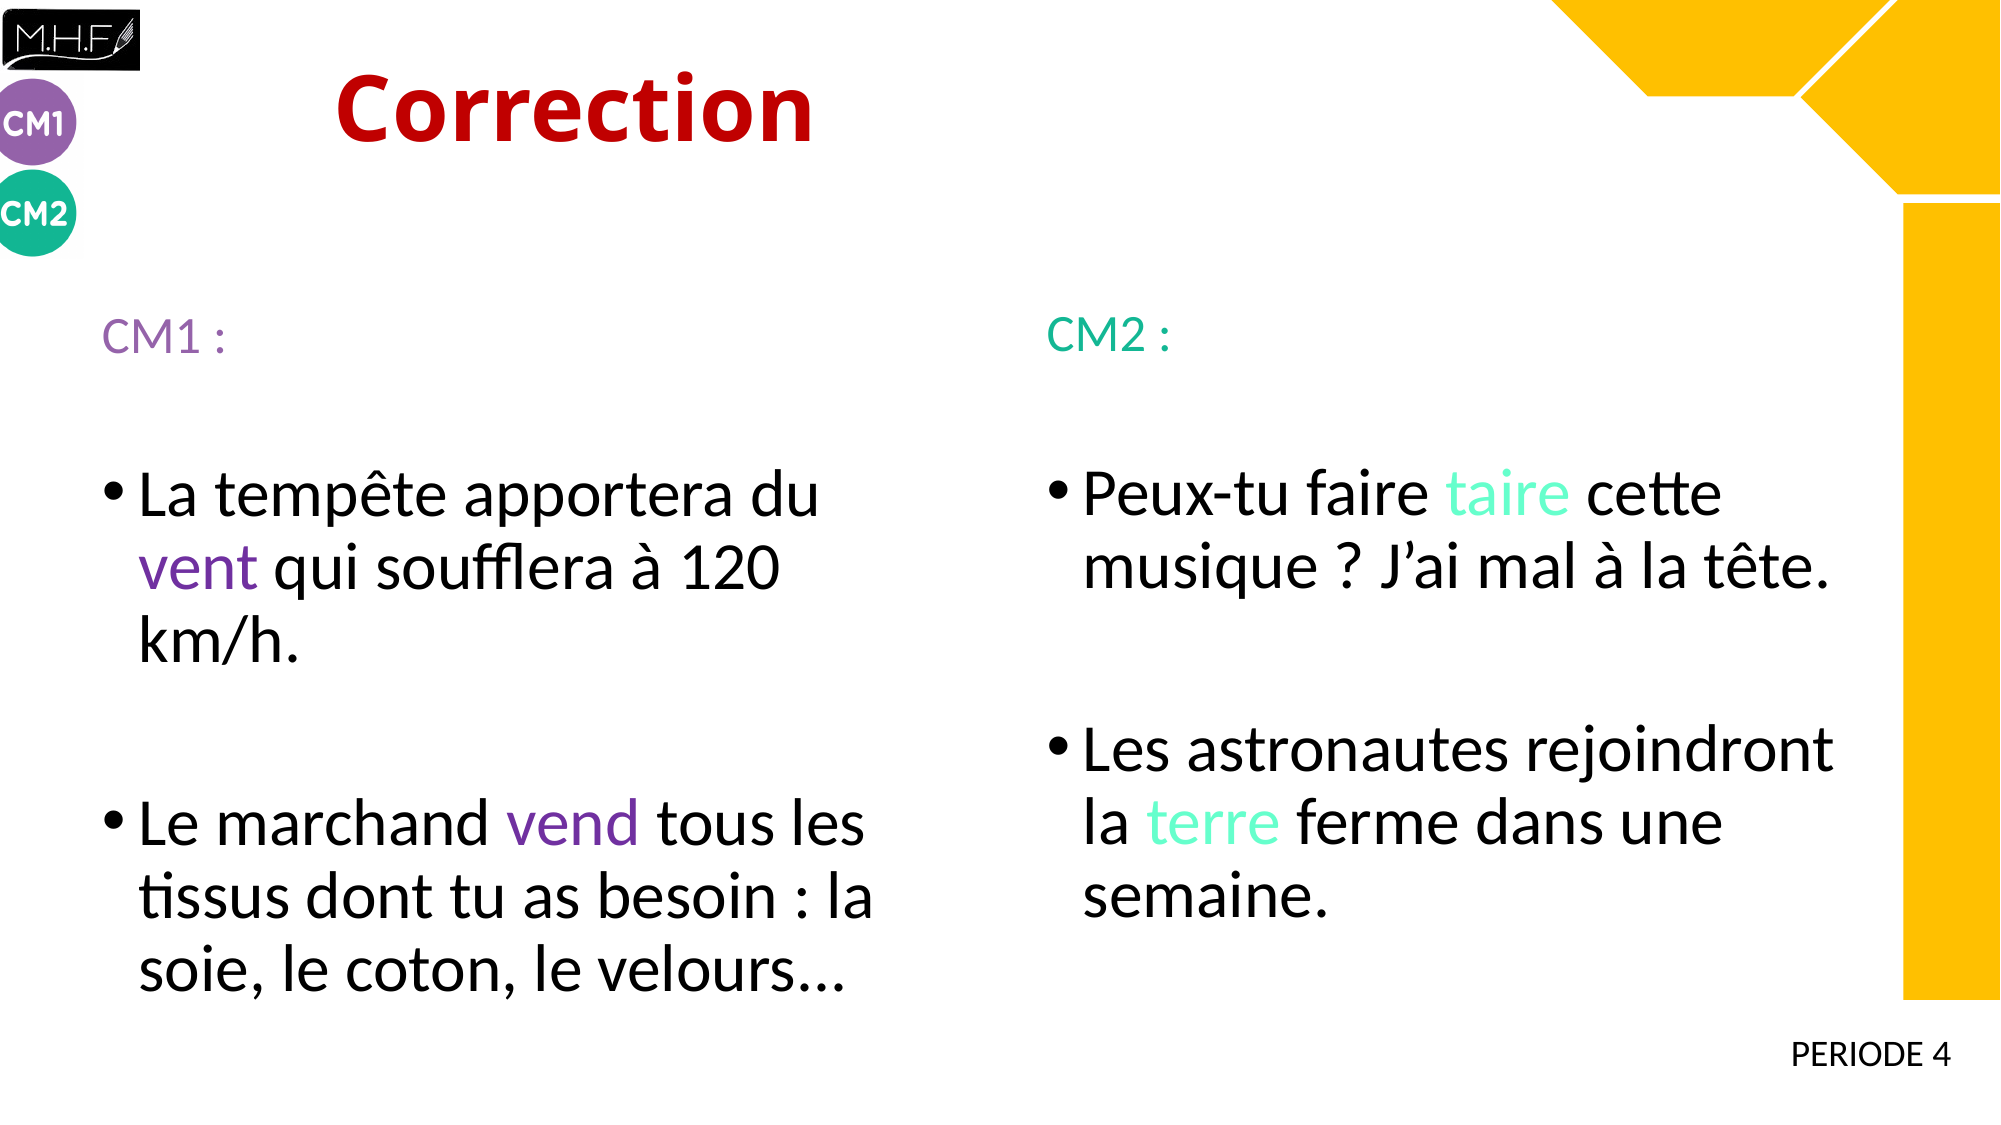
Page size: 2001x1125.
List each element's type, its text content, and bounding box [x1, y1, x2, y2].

title Correction [318, 3, 1865, 221]
text_box PERIODE 4 [1362, 1021, 1967, 1125]
text_box [1902, 202, 2000, 1001]
text_box CM2 : Peux-tu faire taire cette musique ? J’ai mal à la tête. Les astronautes rejoindront la terre ferme dans une semaine. [1031, 299, 1853, 1014]
list CM1 : La tempête apportera du vent qui soufflera à 120 km/h. Le marchand vend tous les tissus dont tu as besoin : la soie, le coton, le velours... [86, 300, 897, 1015]
text_box [1549, 0, 1892, 98]
picture [0, 7, 140, 259]
text_box [1799, 0, 2000, 196]
